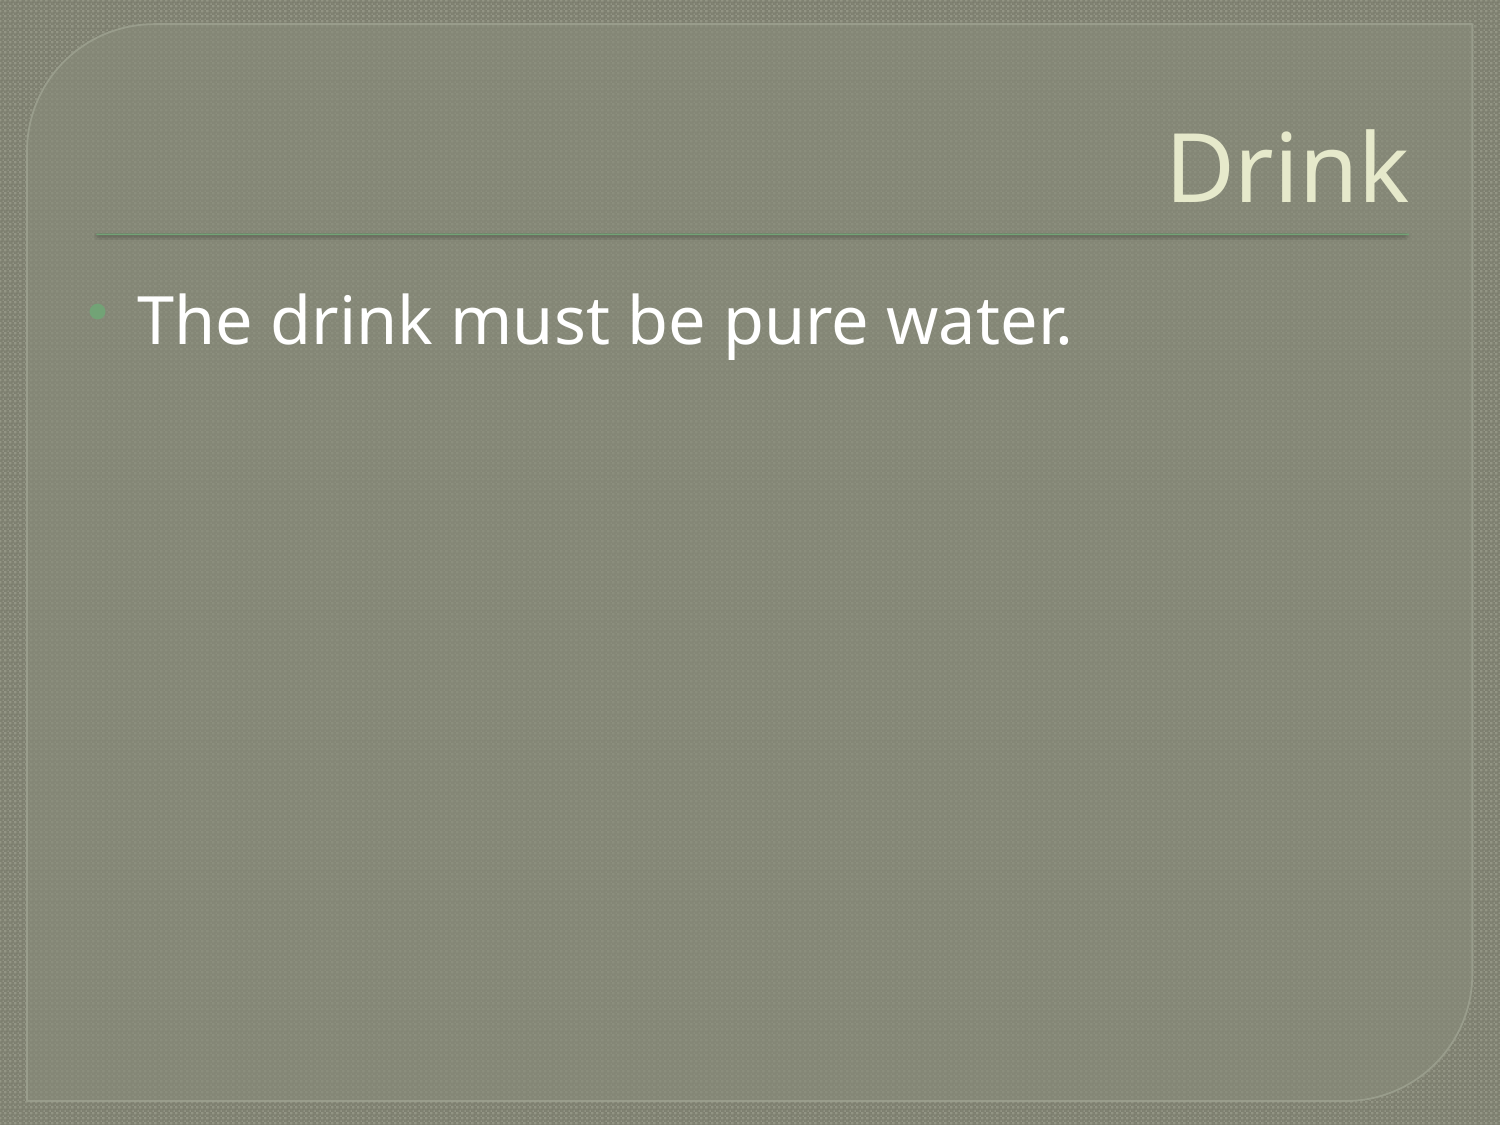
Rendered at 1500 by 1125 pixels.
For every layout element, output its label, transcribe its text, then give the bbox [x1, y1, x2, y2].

title Drink [75, 41, 1425, 230]
list The drink must be pure water. [75, 270, 1425, 1013]
